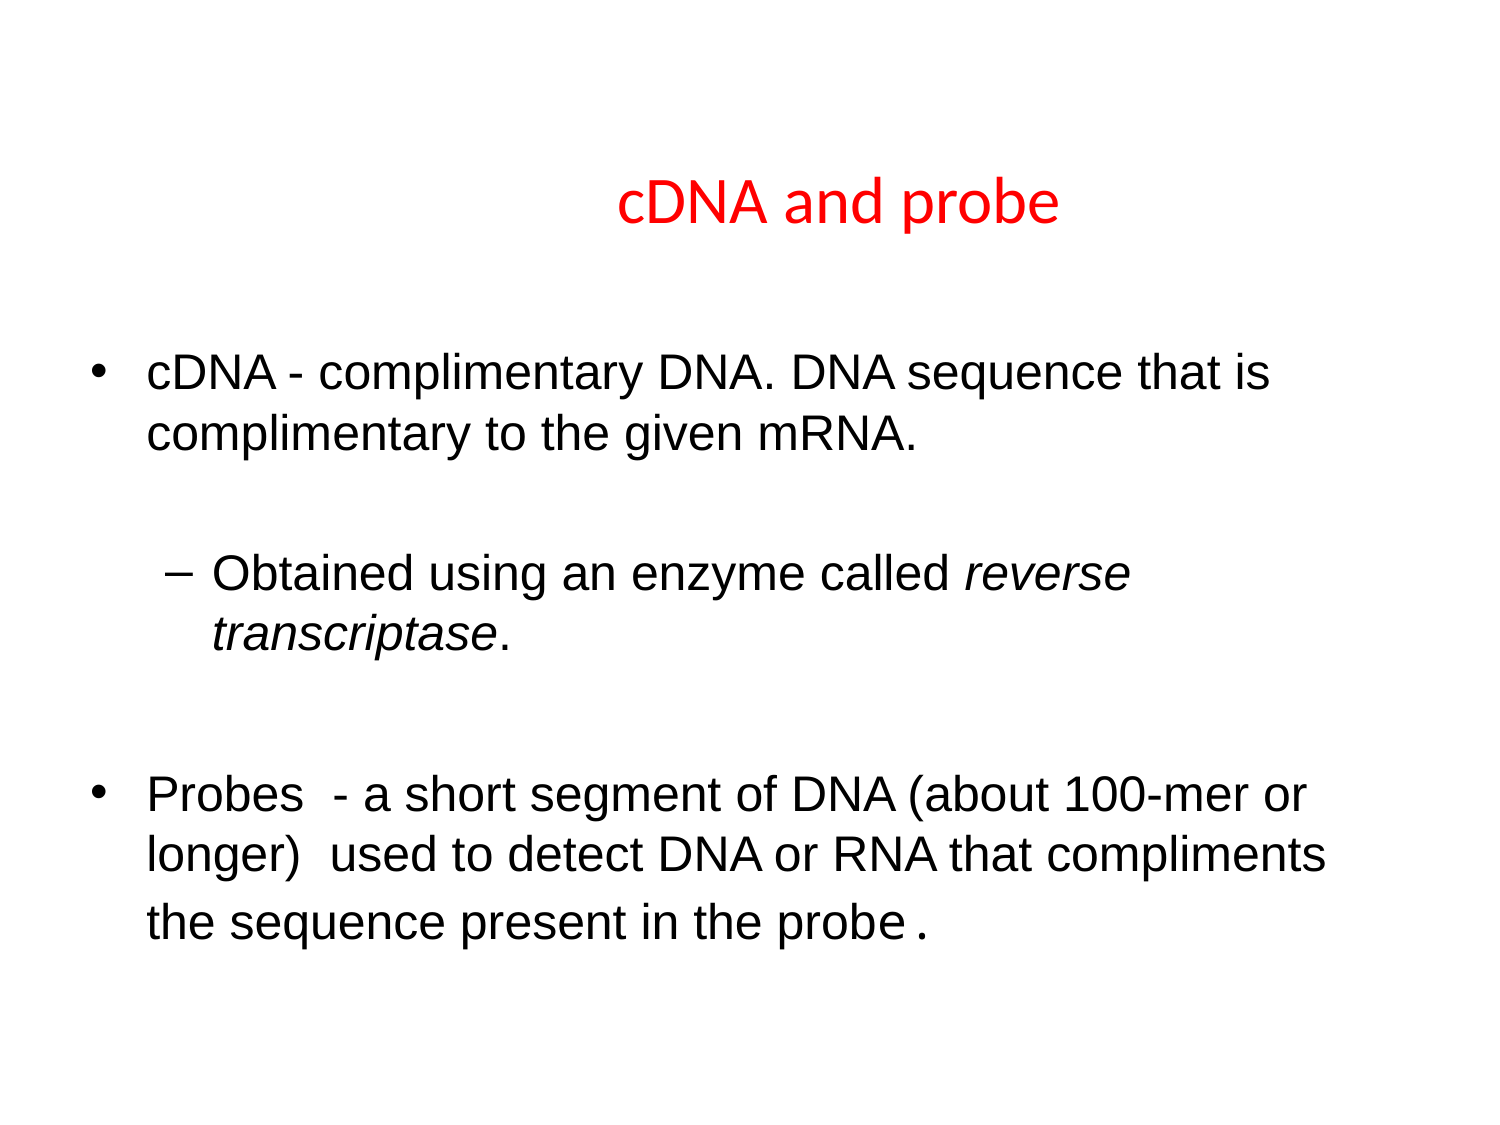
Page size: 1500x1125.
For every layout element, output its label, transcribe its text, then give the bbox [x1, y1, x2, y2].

title [75, 45, 1425, 233]
text_box cDNA and probe [602, 149, 1076, 245]
list cDNA - complimentary DNA. DNA sequence that is complimentary to the given mRNA. Obtained using an enzyme called reverse transcriptase. Probes - a short segment of DNA (about 100-mer or longer) used to detect DNA or RNA that compliments the sequence present in the probe. [75, 262, 1425, 1005]
